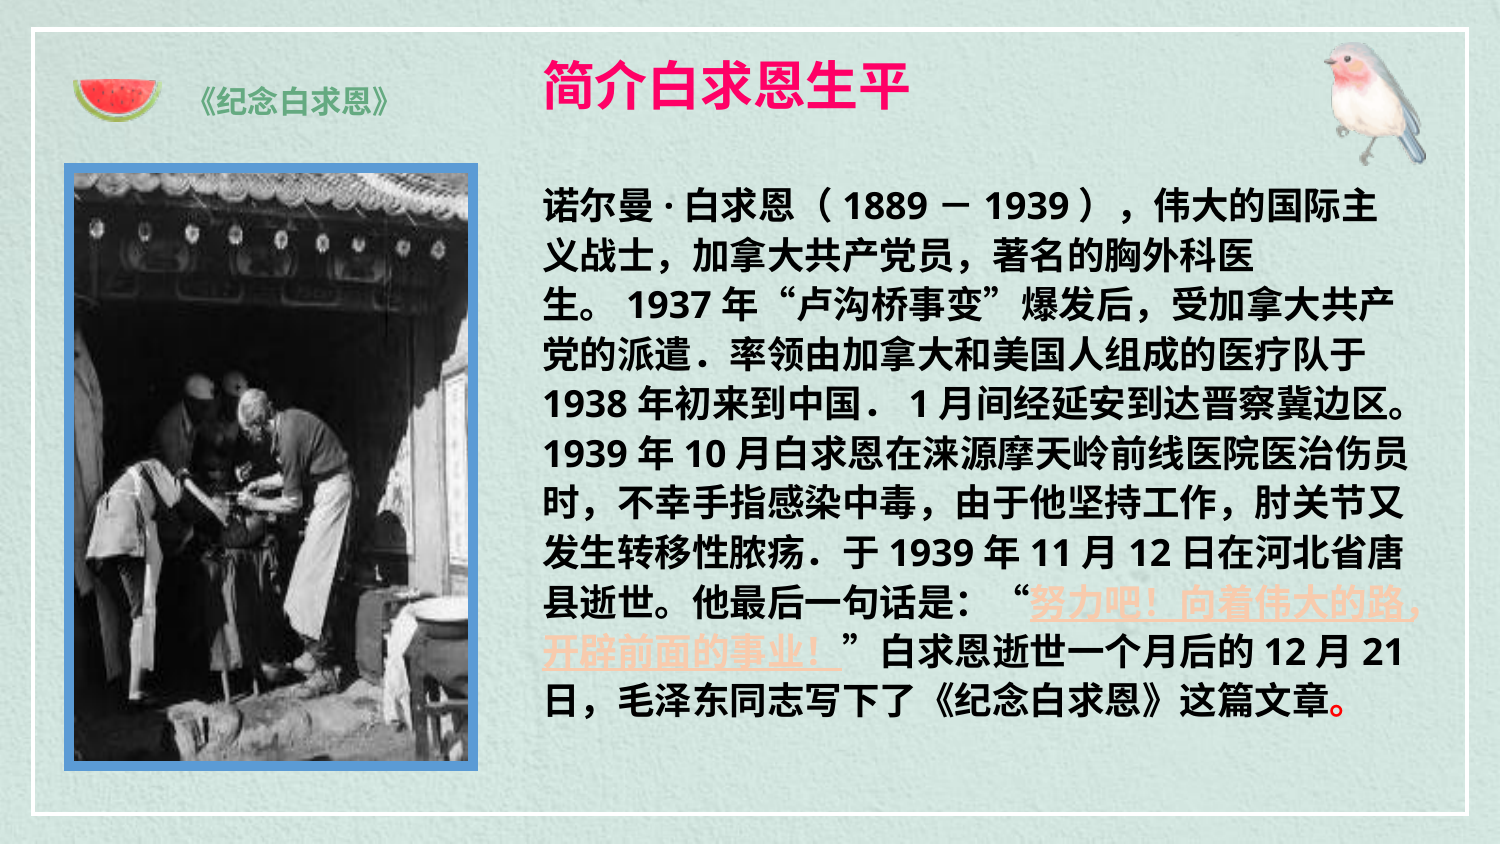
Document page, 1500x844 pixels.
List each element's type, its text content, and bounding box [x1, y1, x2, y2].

text_box 《纪念白求恩》 [174, 76, 574, 125]
picture [0, 0, 1500, 844]
text_box 诺尔曼·白求恩（1889－1939），伟大的国际主义战士，加拿大共产党员，著名的胸外科医生。1937年“卢沟桥事变”爆发后，受加拿大共产党的派遣．率领由加拿大和美国人组成的医疗队于1938年初来到中国．1月间经延安到达晋察冀边区。1939年10月白求恩在涞源摩天岭前线医院医治伤员时，不幸手指感染中毒，由于他坚持工作，肘关节又发生转移性脓疡．于1939年11月12日在河北省唐县逝世。他最后一句话是：“努力吧！向着伟大的路，开辟前面的事业！”白求恩逝世一个月后的12月21日，毛泽东同志写下了《纪念白求恩》这篇文章。 [530, 172, 1426, 728]
text_box 简介白求恩生平 [530, 46, 1227, 122]
text_box [32, 28, 1468, 815]
